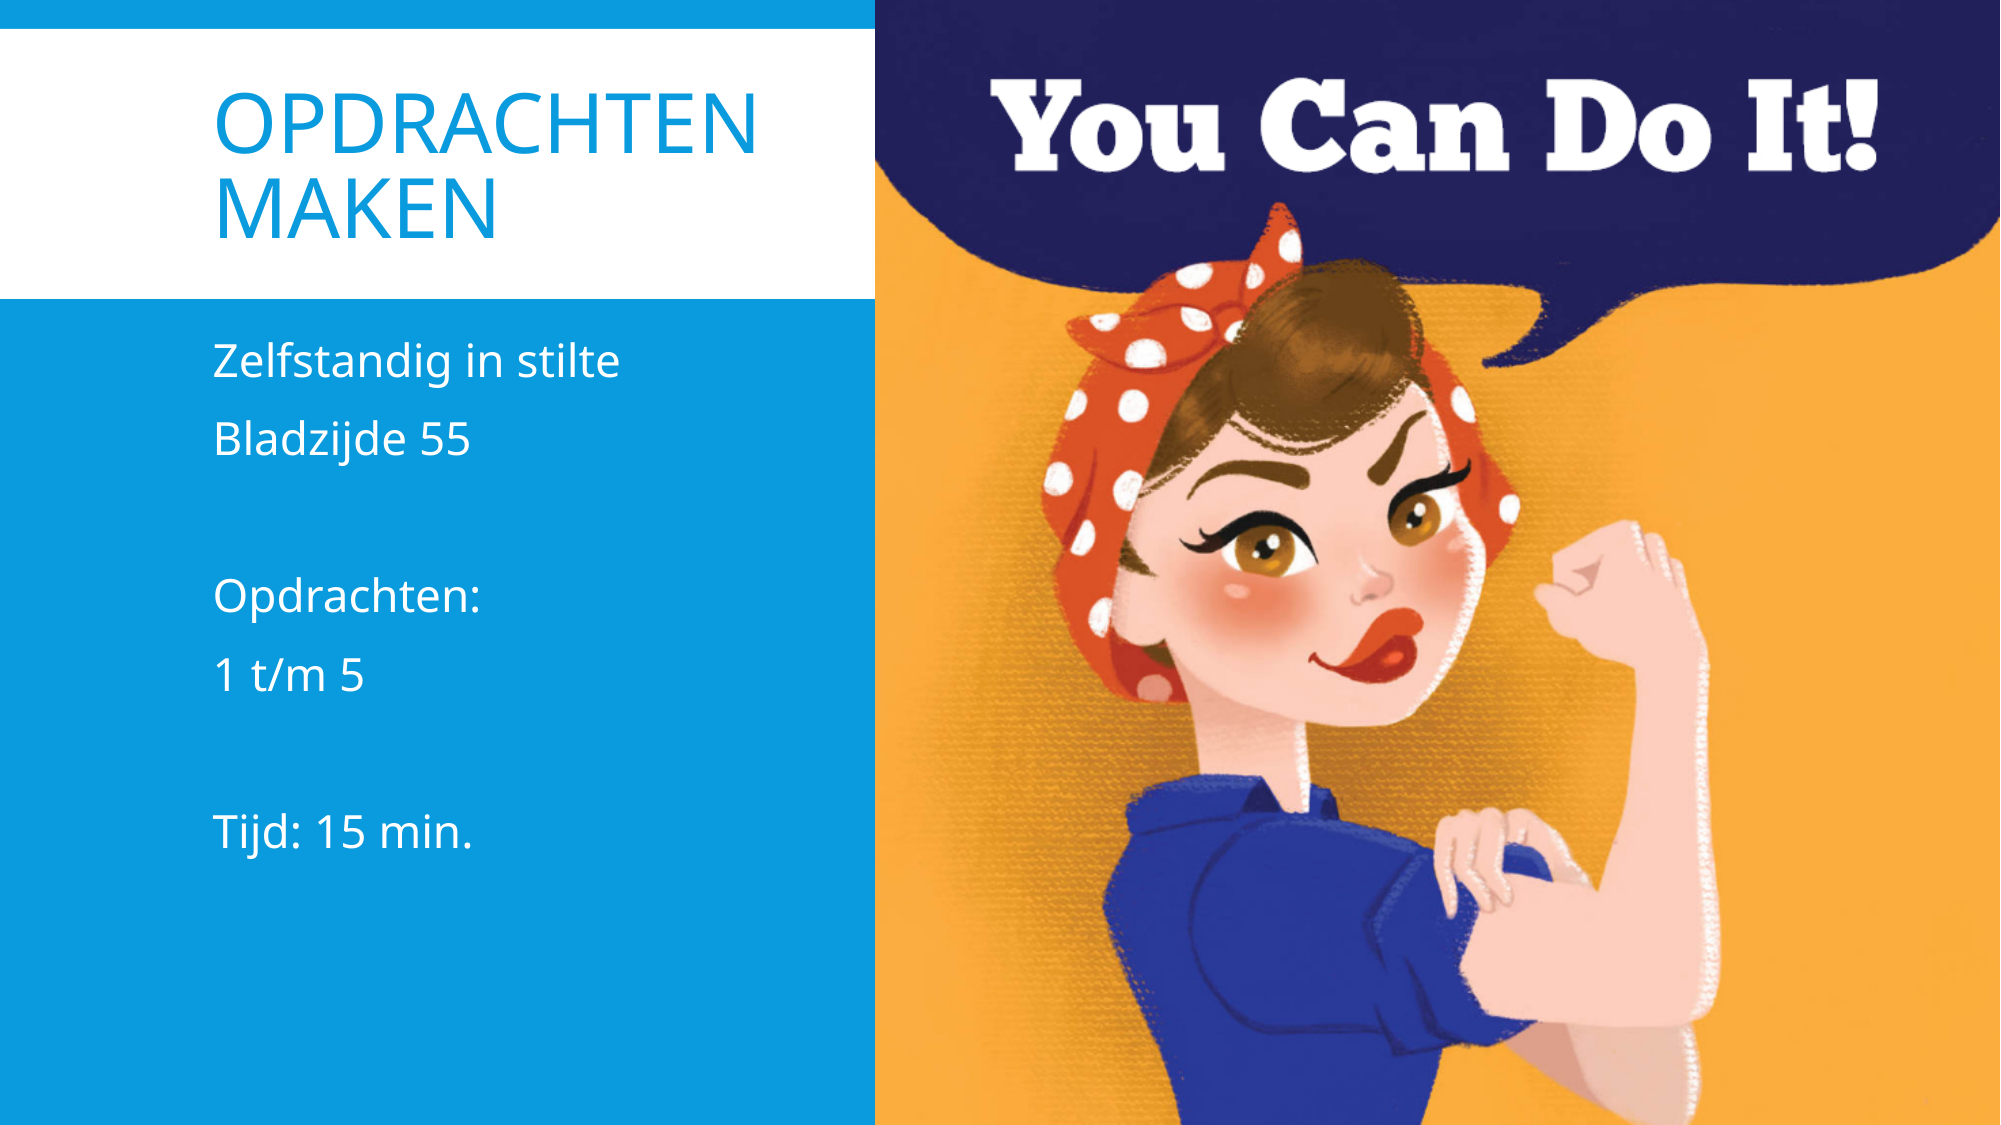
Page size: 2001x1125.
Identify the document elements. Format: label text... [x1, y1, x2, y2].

title Opdrachten maken [197, 46, 866, 295]
picture [874, 0, 2000, 1125]
list Zelfstandig in stilte Bladzijde 55 Opdrachten: 1 t/m 5 Tijd: 15 min. [197, 329, 866, 1020]
